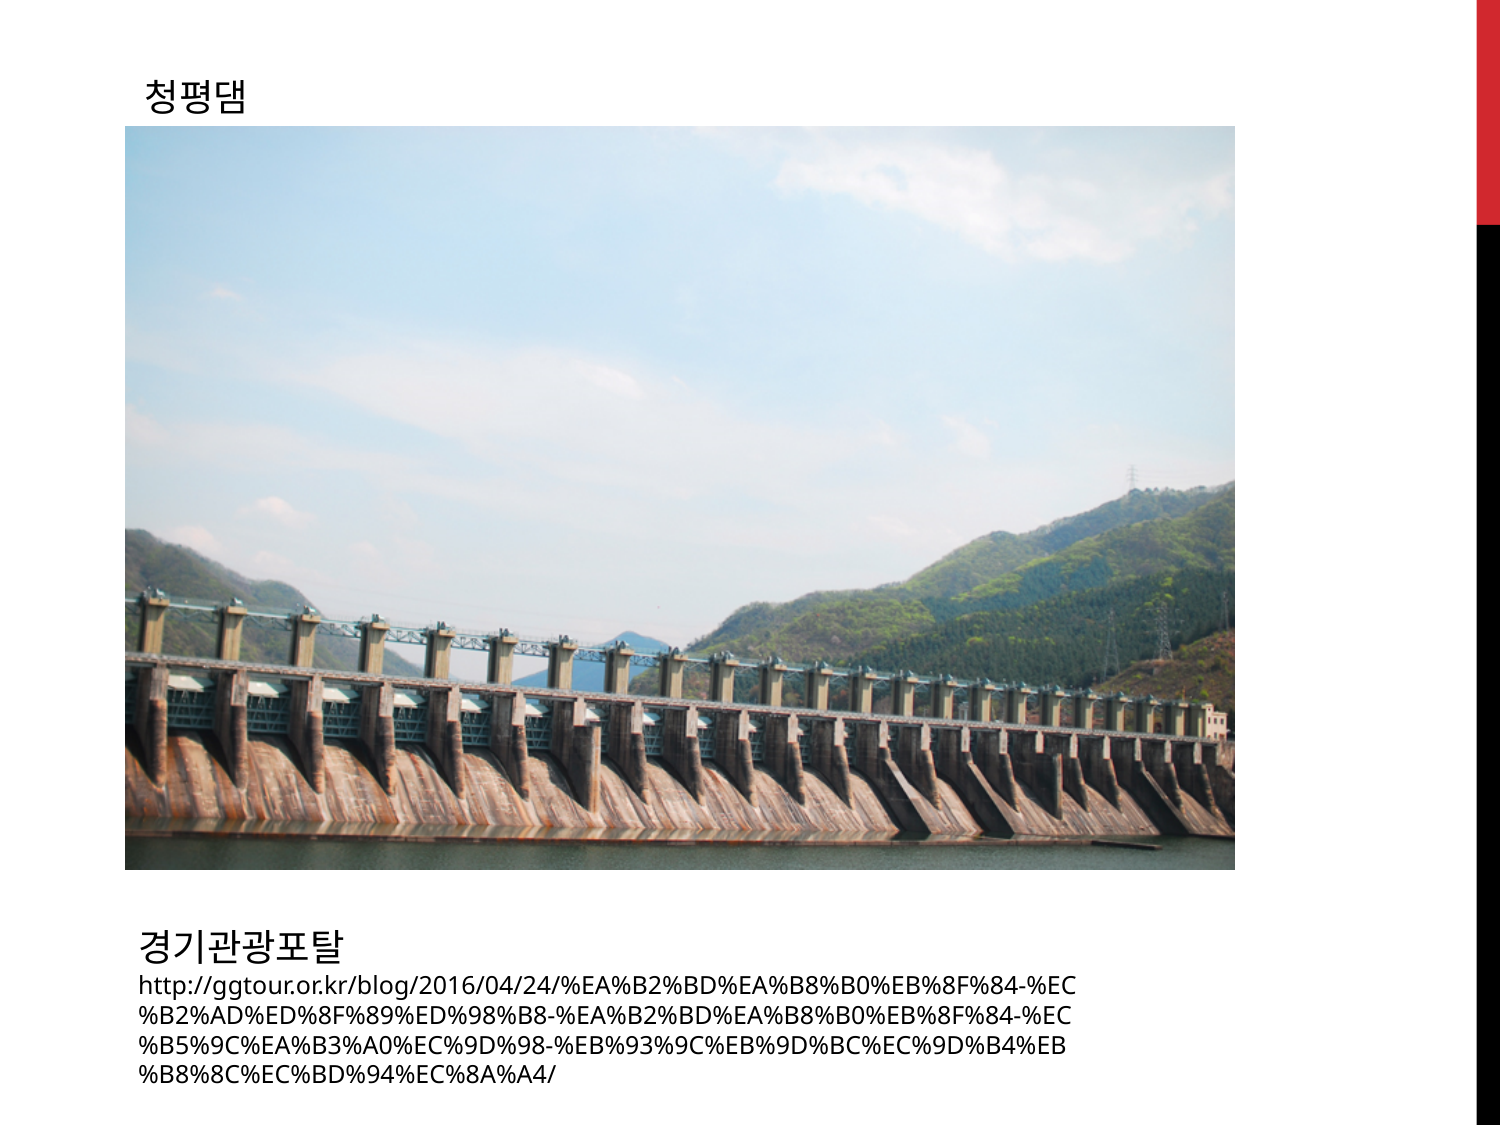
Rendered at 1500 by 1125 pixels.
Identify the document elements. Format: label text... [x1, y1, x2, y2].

text_box 청평댐 [130, 66, 264, 120]
text_box 경기관광포탈 http://ggtour.or.kr/blog/2016/04/24/%EA%B2%BD%EA%B8%B0%EB%8F%84-%EC%B2%AD%ED%8F%89%ED%98%B8-%EA%B2%BD%EA%B8%B0%EB%8F%84-%EC%B5%9C%EA%B3%A0%EC%9D%98-%EB%93%9C%EB%9D%BC%EC%9D%B4%EB%B8%8C%EC%BD%94%EC%8A%A4/ [123, 916, 1139, 1097]
picture [124, 125, 1235, 871]
